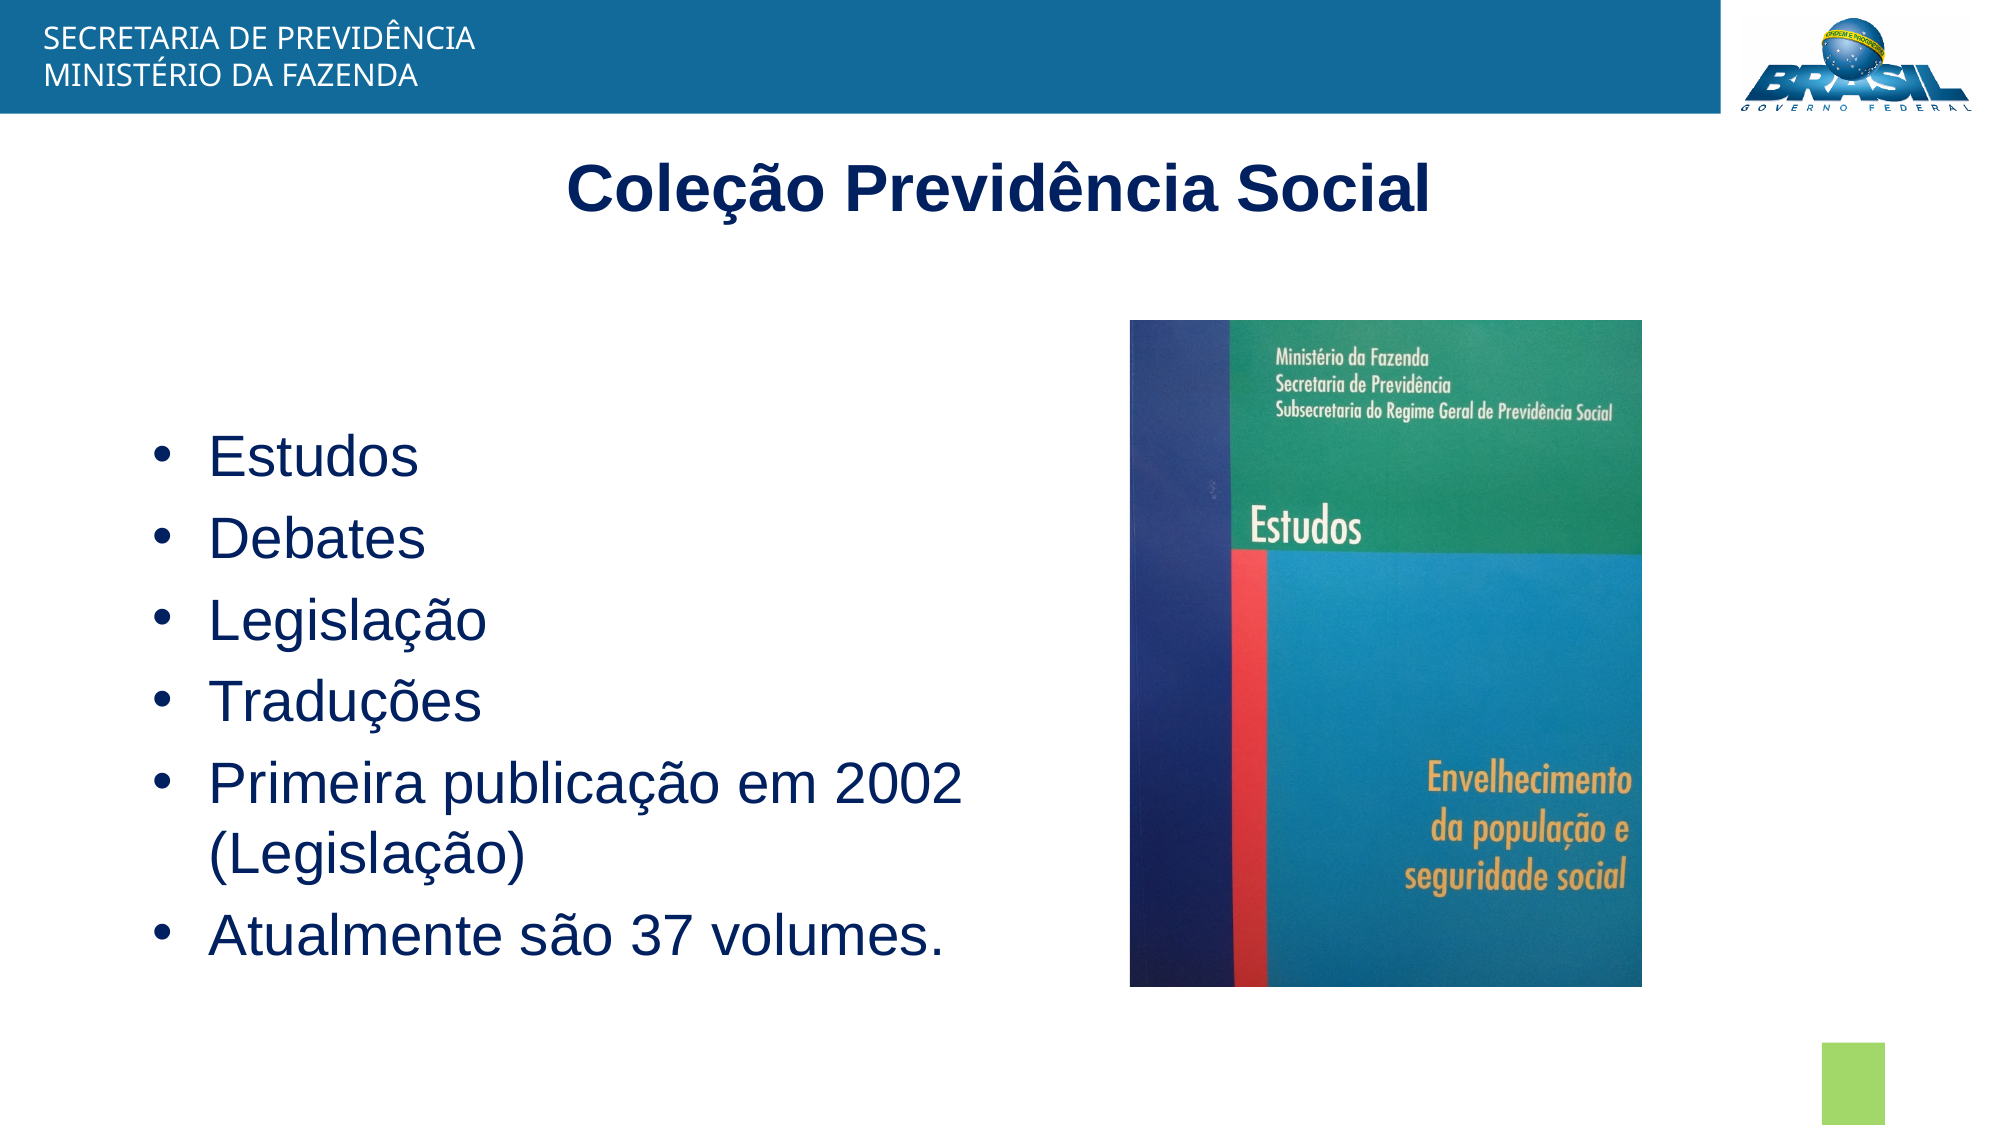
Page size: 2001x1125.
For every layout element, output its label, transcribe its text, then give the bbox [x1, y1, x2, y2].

list Estudos Debates Legislação Traduções Primeira publicação em 2002 (Legislação) Atualmente são 37 volumes. [137, 329, 1060, 1006]
title Coleção Previdência Social [99, 91, 1901, 280]
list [1129, 319, 1643, 988]
picture [1741, 18, 1972, 111]
